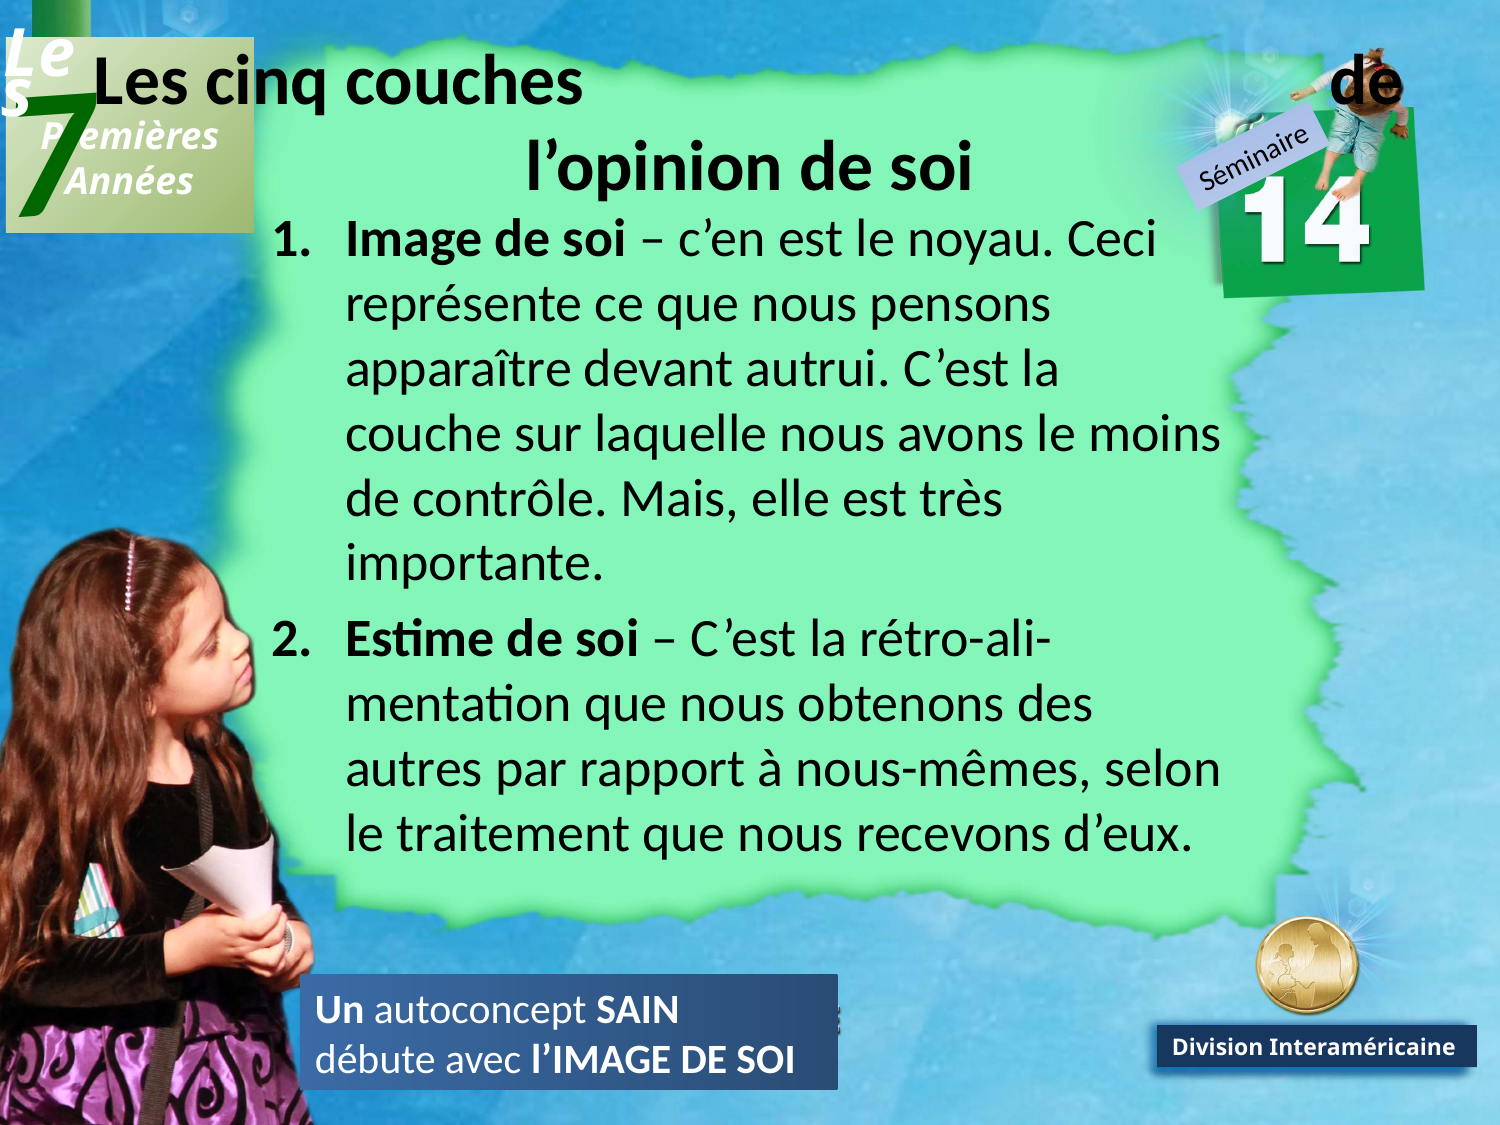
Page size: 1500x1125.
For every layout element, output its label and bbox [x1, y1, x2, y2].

text_box [0, 24, 255, 263]
picture [0, 0, 1500, 1125]
